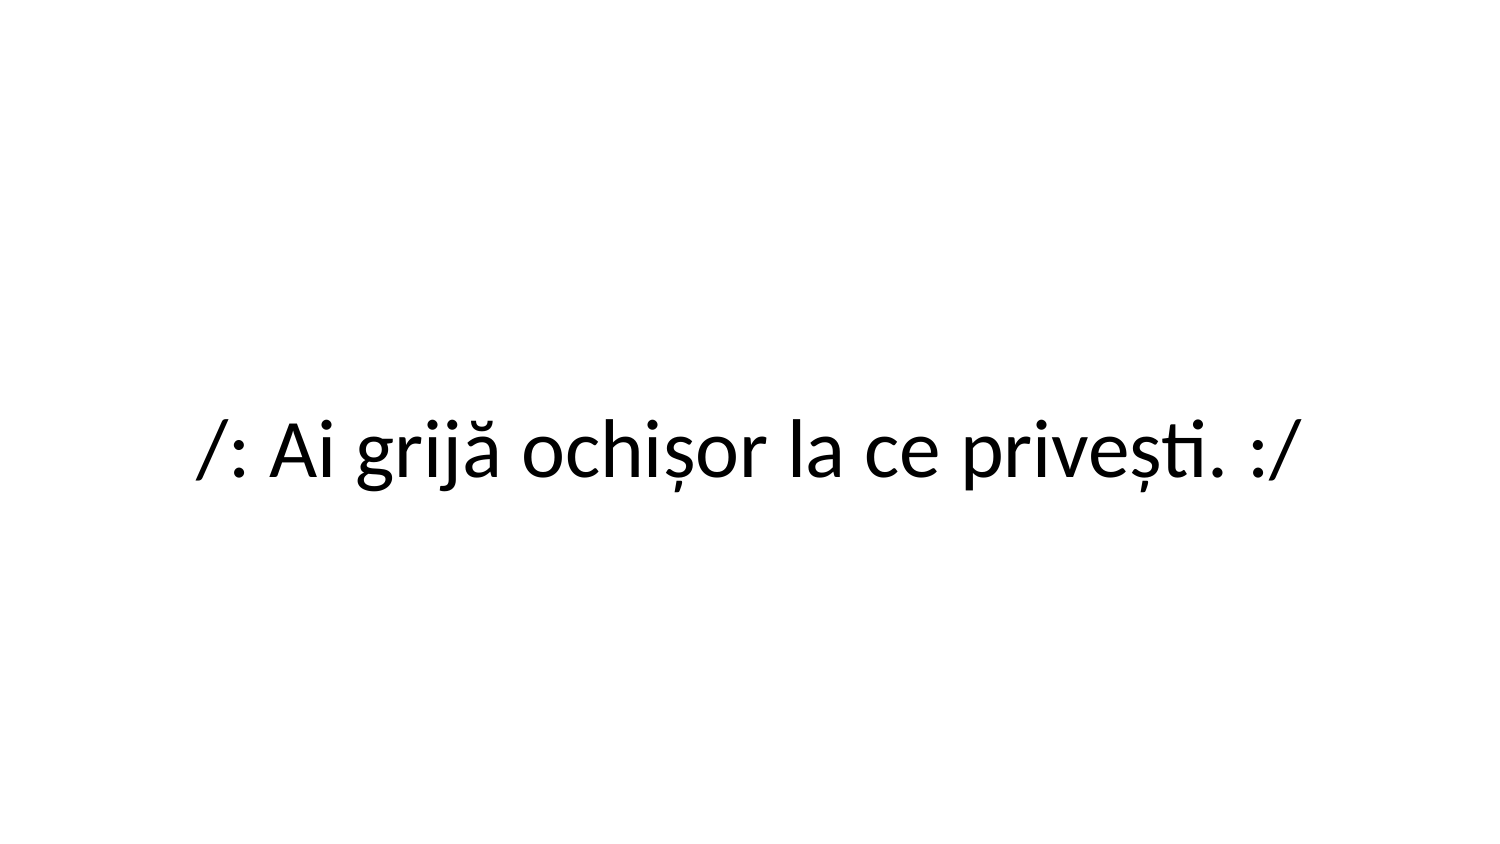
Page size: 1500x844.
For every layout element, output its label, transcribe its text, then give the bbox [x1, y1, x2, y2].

text_box /: Ai grijă ochișor la ce privești. :/ [181, 341, 1319, 502]
